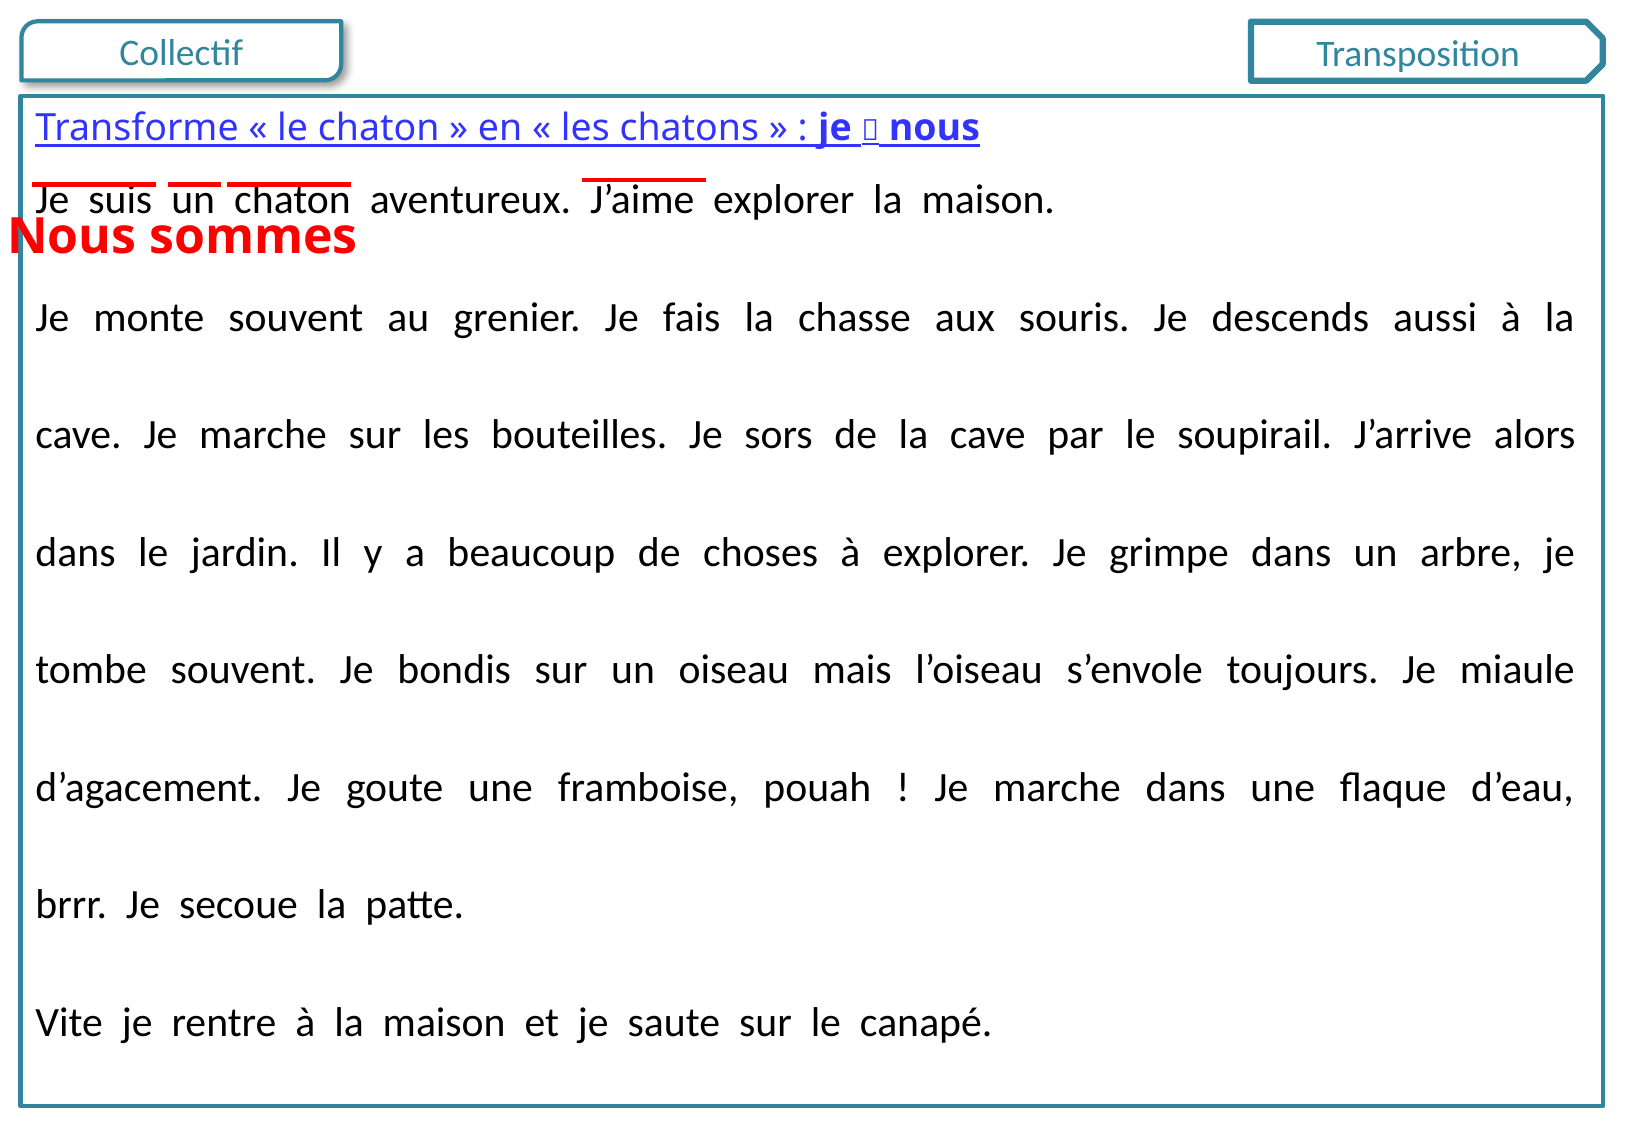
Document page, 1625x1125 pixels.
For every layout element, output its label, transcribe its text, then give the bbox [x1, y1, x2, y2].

list Transposition [1251, 21, 1585, 81]
list Je suis un chaton aventureux. J’aime explorer la maison. Je monte souvent au grenier. Je fais la chasse aux souris. Je descends aussi à la cave. Je marche sur les bouteilles. Je sors de la cave par le soupirail. J’arrive alors dans le jardin. Il y a beaucoup de choses à explorer. Je grimpe dans un arbre, je tombe souvent. Je bondis sur un oiseau mais l’oiseau s’envole toujours. Je miaule d’agacement. Je goute une framboise, pouah ! Je marche dans une flaque d’eau, brrr. Je secoue la patte. Vite je rentre à la maison et je saute sur le canapé. [20, 97, 1603, 1019]
list Transforme « le chaton » en « les chatons » : je  nous [18, 94, 1605, 1108]
text_box Nous sommes [0, 196, 373, 271]
